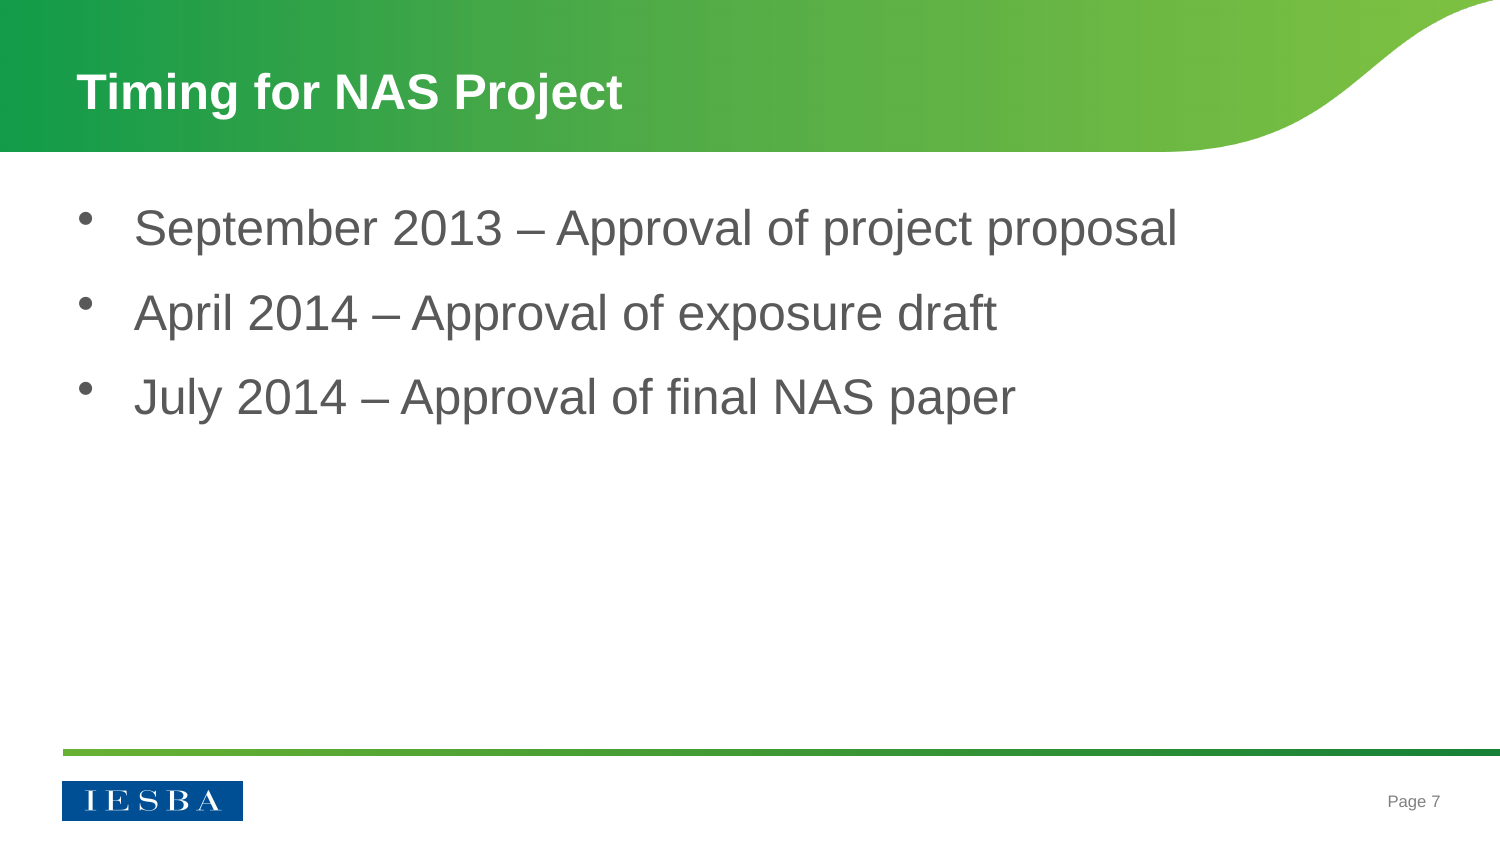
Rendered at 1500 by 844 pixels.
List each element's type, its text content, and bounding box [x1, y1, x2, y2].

title Timing for NAS Project [62, 56, 1300, 122]
list September 2013 – Approval of project proposal April 2014 – Approval of exposure draft July 2014 – Approval of final NAS paper [62, 187, 1450, 694]
picture [62, 781, 243, 821]
picture [0, 0, 1497, 152]
